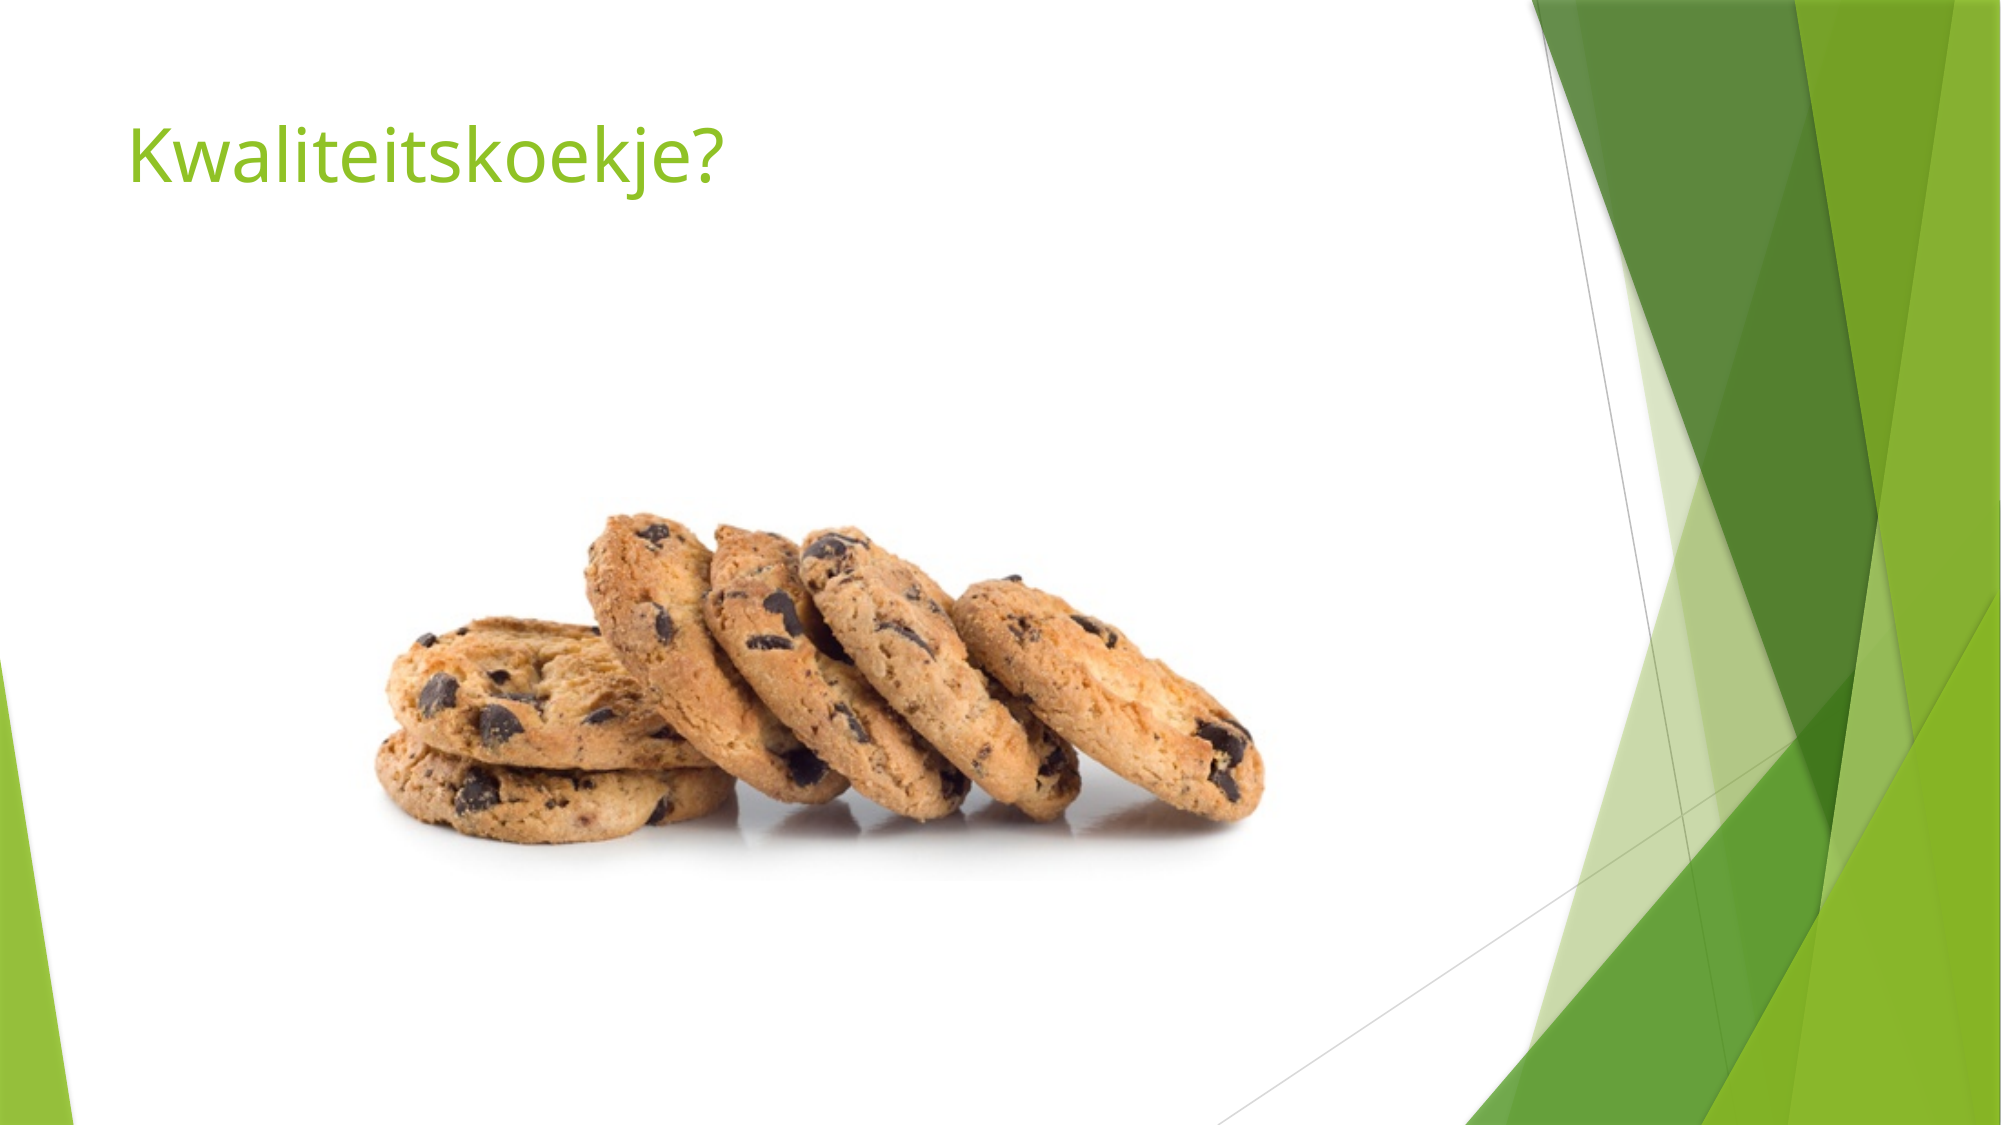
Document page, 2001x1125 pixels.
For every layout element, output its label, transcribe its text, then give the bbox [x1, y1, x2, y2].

title Kwaliteitskoekje? [111, 99, 1522, 317]
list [319, 496, 1313, 881]
